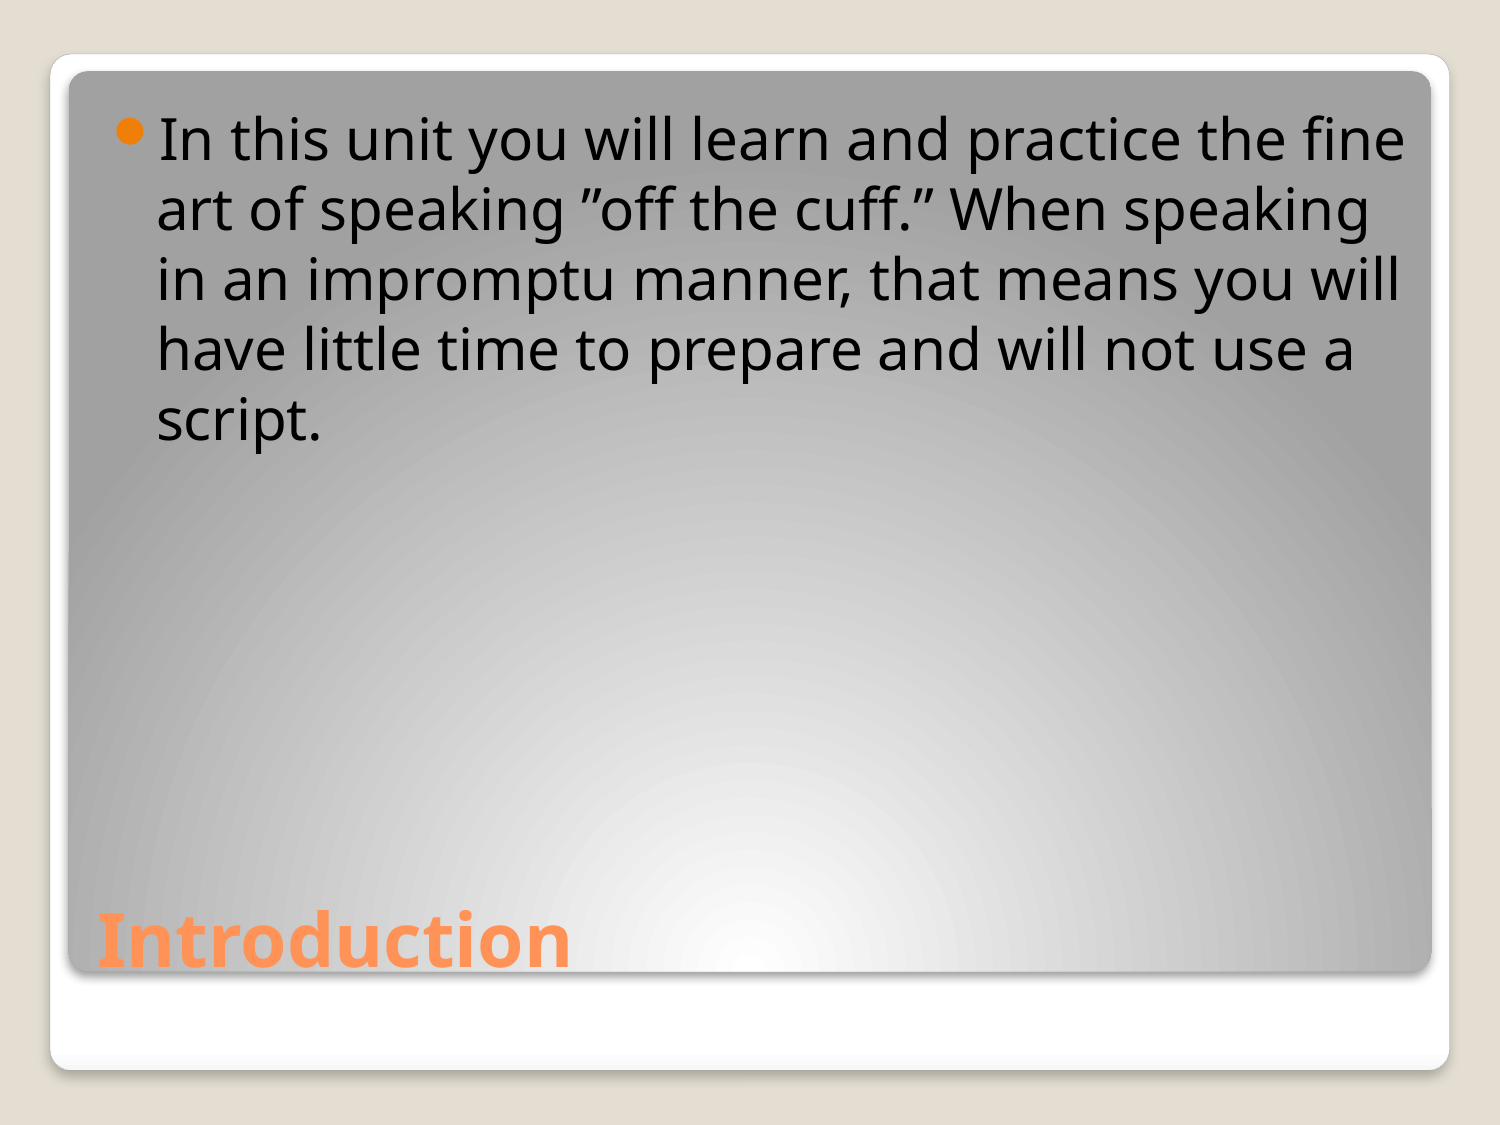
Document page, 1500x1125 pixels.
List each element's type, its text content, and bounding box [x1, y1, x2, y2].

title Introduction [82, 817, 1425, 990]
list In this unit you will learn and practice the fine art of speaking ”off the cuff.” When speaking in an impromptu manner, that means you will have little time to prepare and will not use a script. [82, 86, 1425, 774]
